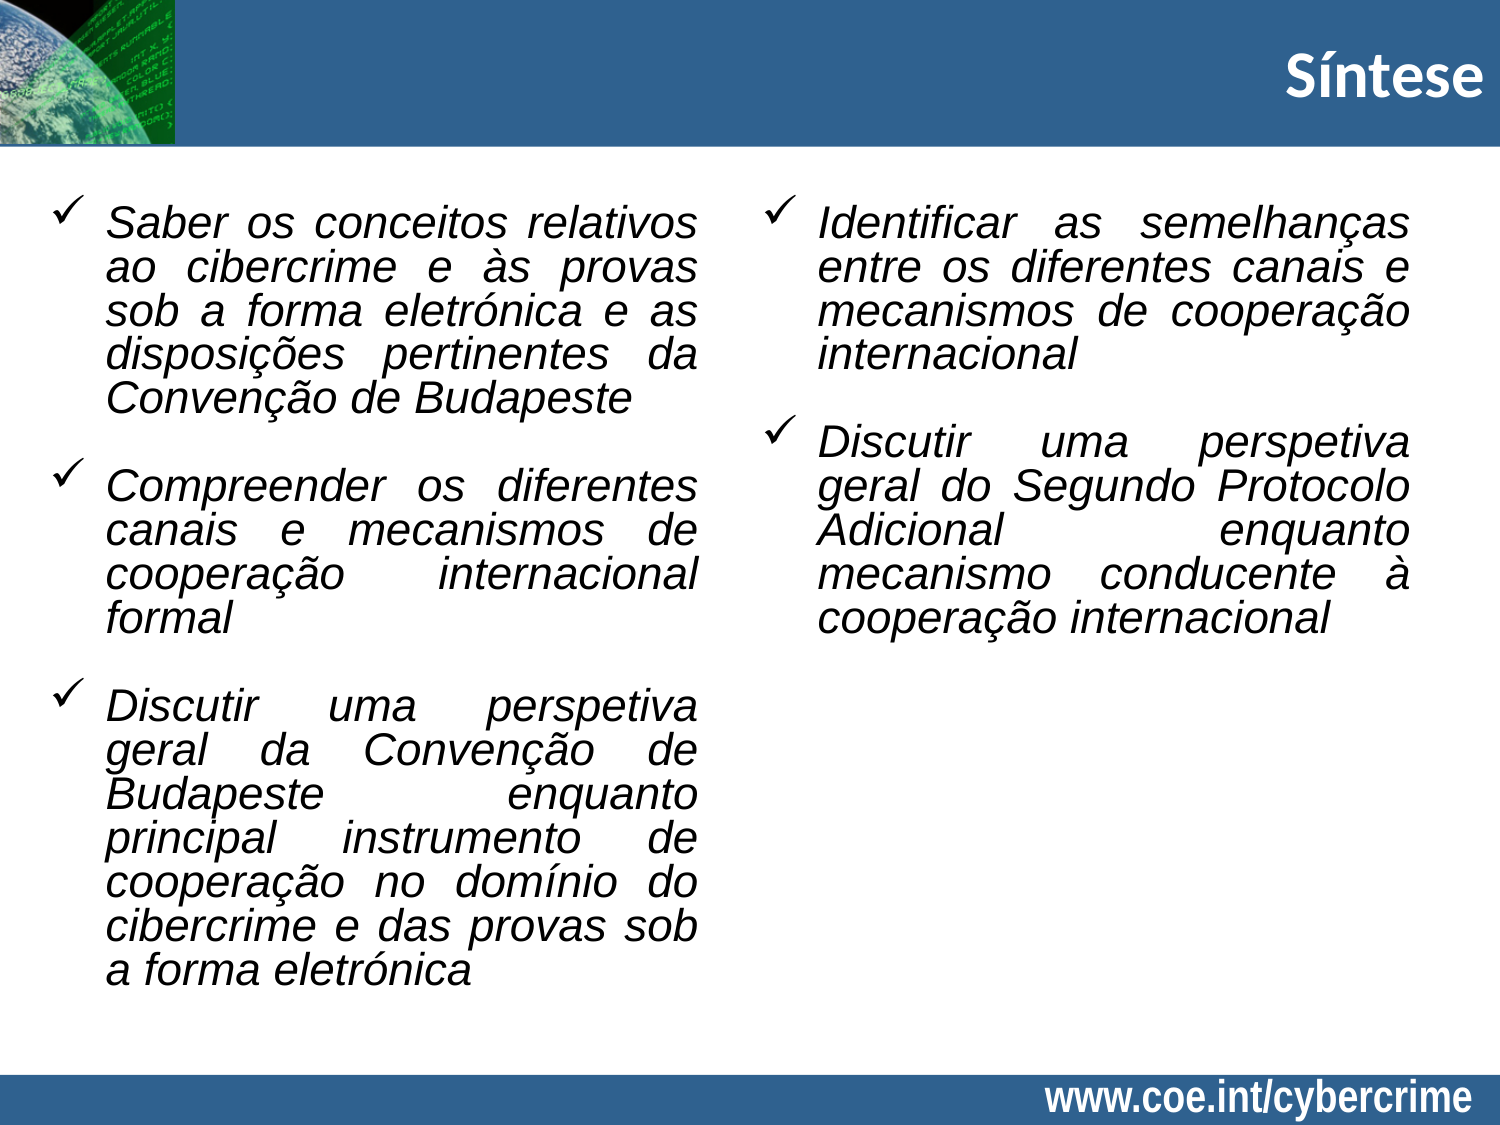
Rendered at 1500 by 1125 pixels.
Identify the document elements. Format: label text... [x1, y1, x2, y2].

picture [0, 0, 175, 144]
text_box Identificar as semelhanças entre os diferentes canais e mecanismos de cooperação internacional Discutir uma perspetiva geral do Segundo Protocolo Adicional enquanto mecanismo conducente à cooperação internacional [746, 195, 1426, 650]
text_box Saber os conceitos relativos ao cibercrime e às provas sob a forma eletrónica e as disposições pertinentes da Convenção de Budapeste Compreender os diferentes canais e mecanismos de cooperação internacional formal Discutir uma perspetiva geral da Convenção de Budapeste enquanto principal instrumento de cooperação no domínio do cibercrime e das provas sob a forma eletrónica [34, 195, 714, 1002]
text_box www.coe.int/cybercrime [1030, 1059, 1500, 1125]
text_box [0, 1073, 1030, 1125]
text_box Síntese [177, 0, 1500, 149]
